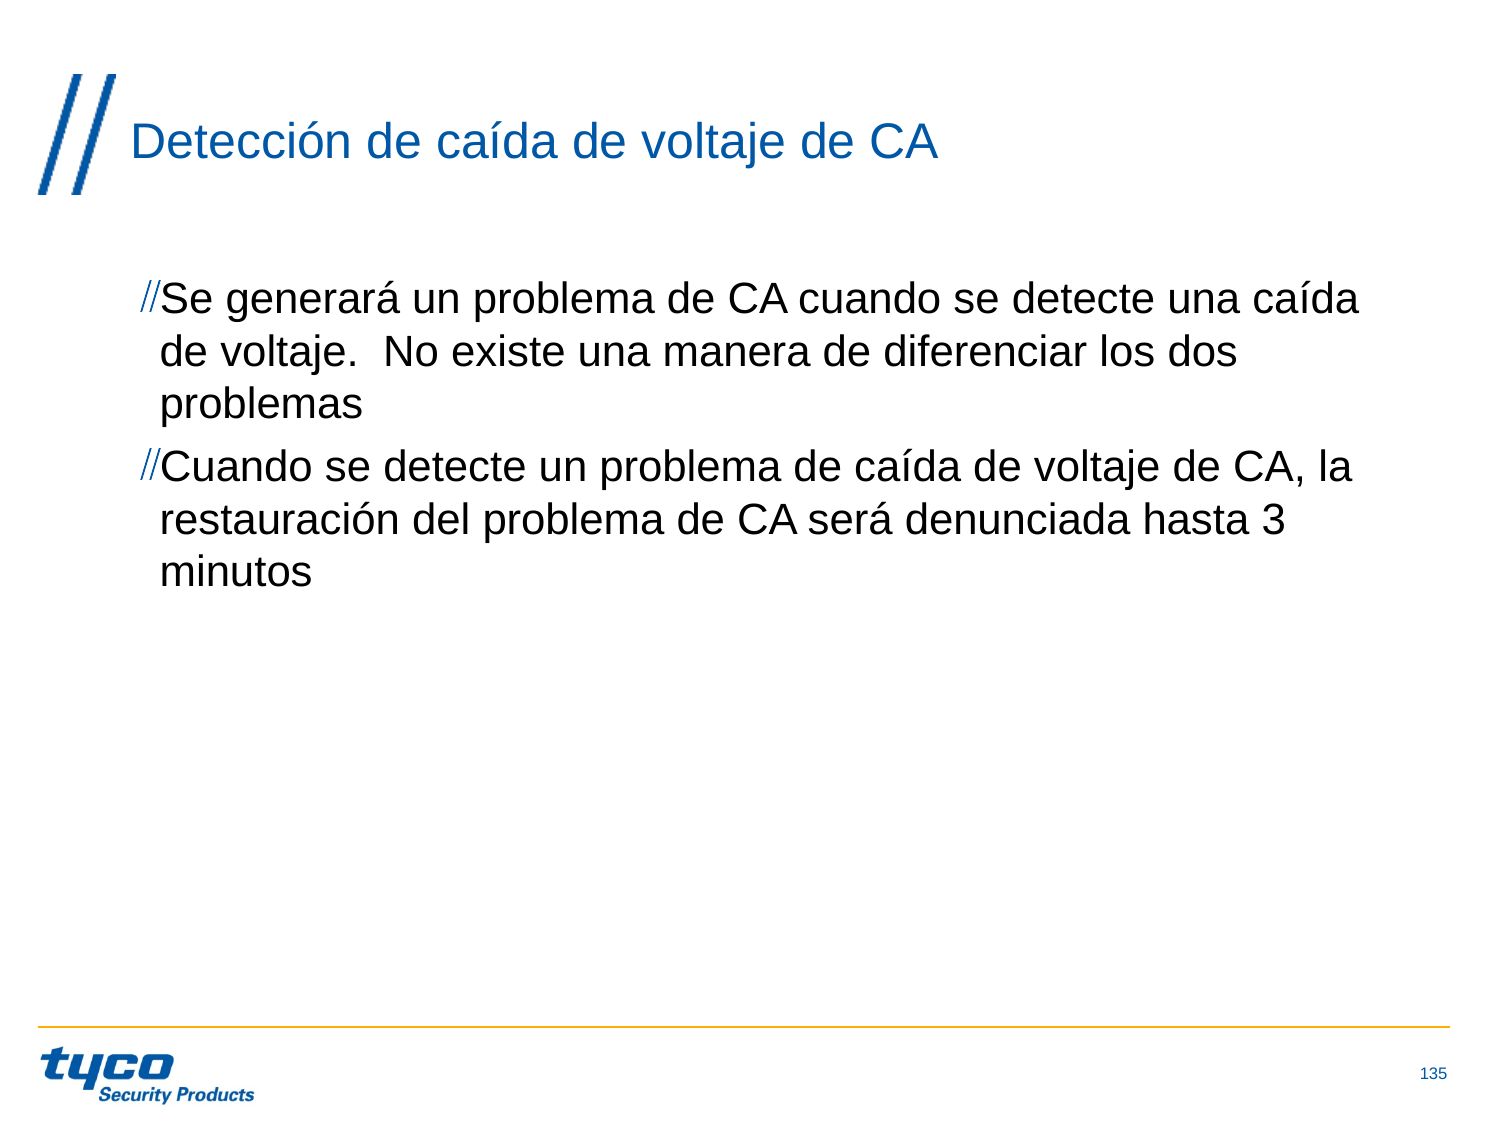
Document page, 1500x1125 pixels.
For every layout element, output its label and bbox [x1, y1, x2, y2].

title [115, 44, 1426, 233]
picture [140, 448, 171, 480]
text_box [97, 1061, 228, 1091]
picture [37, 74, 115, 195]
picture [140, 280, 171, 312]
list [124, 262, 1426, 976]
picture [34, 1040, 260, 1107]
slide_number [1387, 1042, 1463, 1103]
